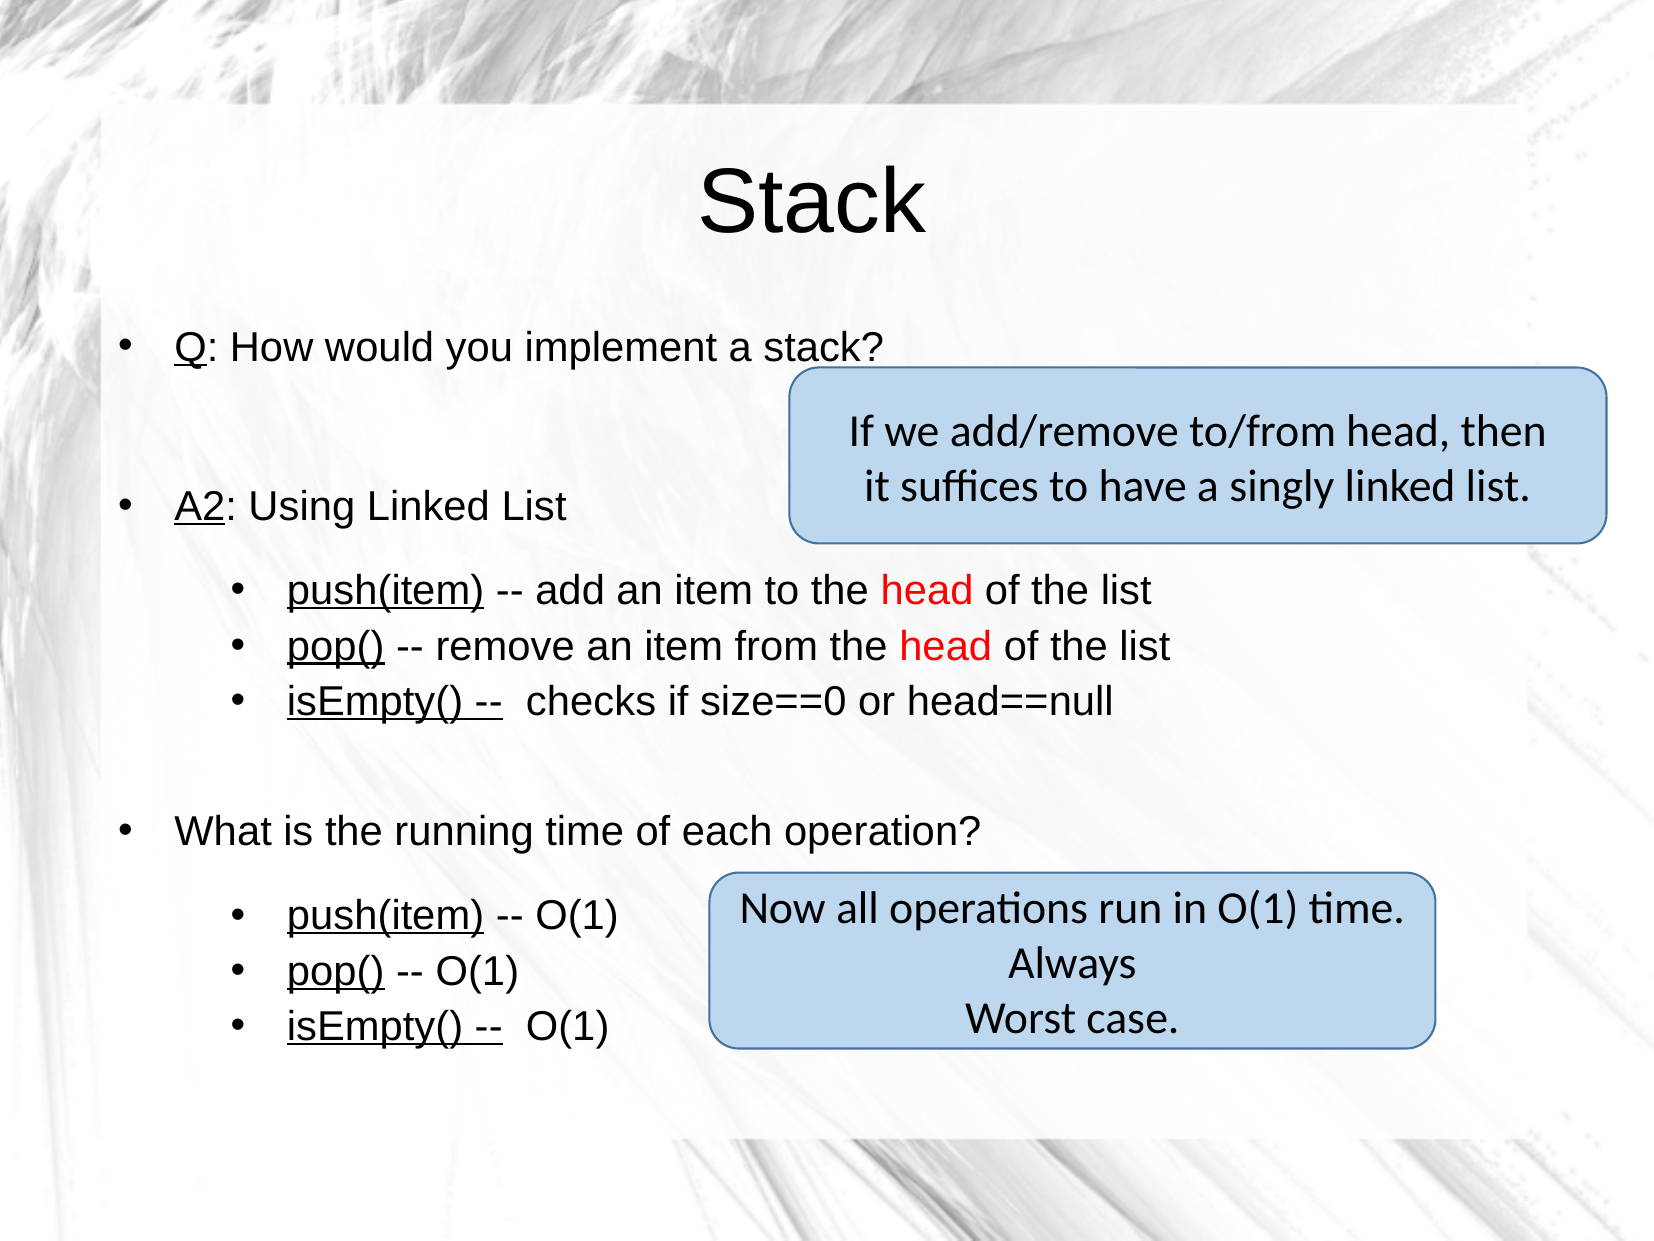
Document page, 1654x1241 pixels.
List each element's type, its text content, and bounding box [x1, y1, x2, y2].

title Stack [118, 112, 1506, 281]
picture [0, 0, 1654, 1241]
list Q: How would you implement a stack? A2: Using Linked List push(item) -- add an item to the head of the list pop() -- remove an item from the head of the list isEmpty() -- checks if size==0 or head==null What is the running time of each operation? push(item) -- O(1) pop() -- O(1) isEmpty() -- O(1) [118, 319, 1571, 1102]
text_box If we add/remove to/from head, then it suffices to have a singly linked list. [788, 366, 1608, 545]
text_box Now all operations run in O(1) time. Always Worst case. [708, 871, 1437, 1050]
